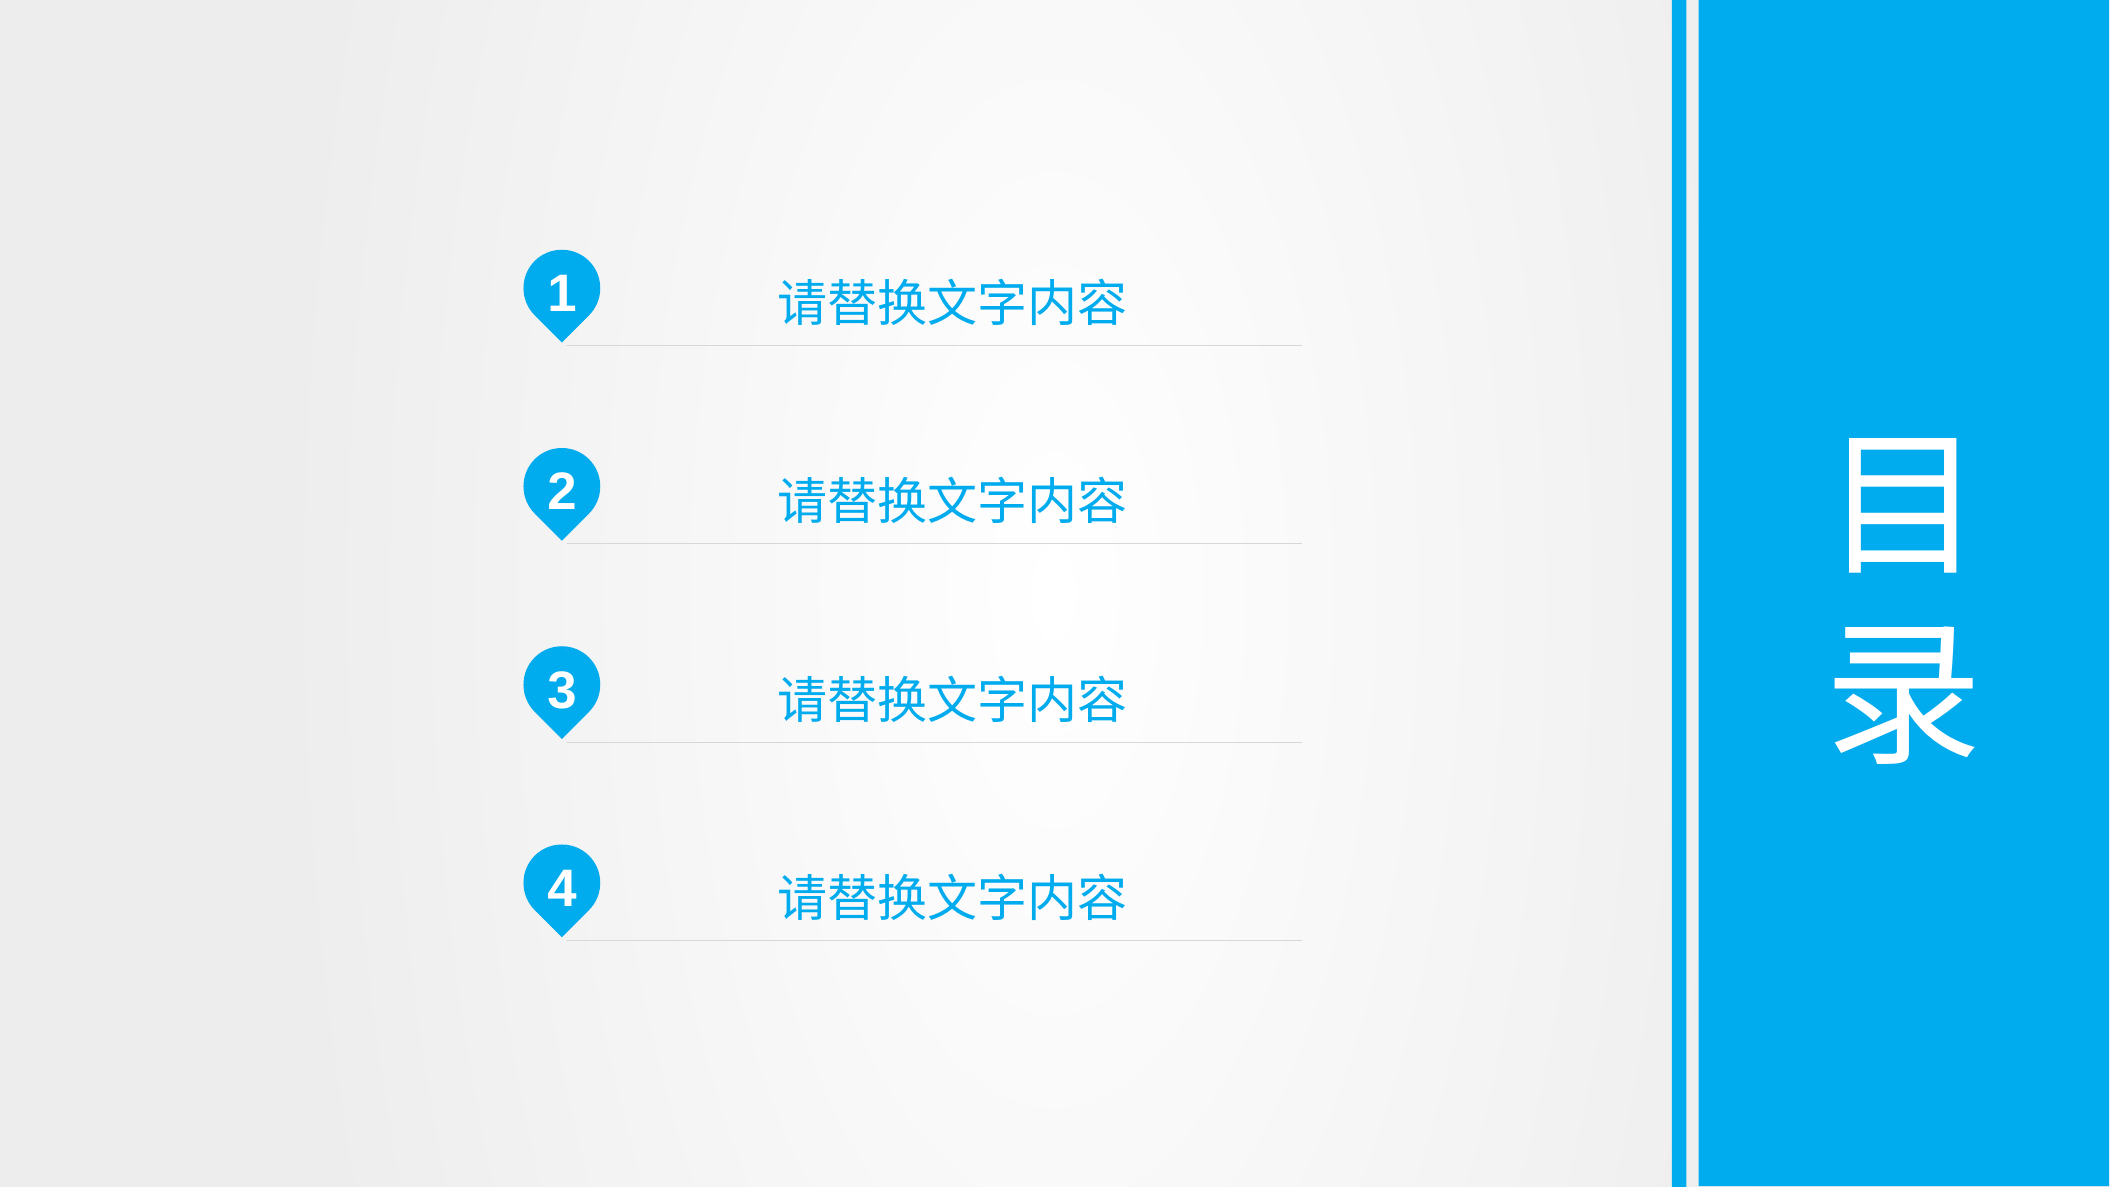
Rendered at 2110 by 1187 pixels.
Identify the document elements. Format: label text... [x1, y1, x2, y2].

picture [0, 0, 1671, 1187]
text_box 4 [523, 844, 601, 938]
text_box 2 [523, 447, 601, 541]
text_box 3 [523, 646, 601, 739]
text_box 目 录 [1698, 0, 2110, 1187]
text_box [1671, 0, 1687, 1187]
picture [1687, 0, 1698, 1187]
text_box 1 [523, 249, 601, 343]
